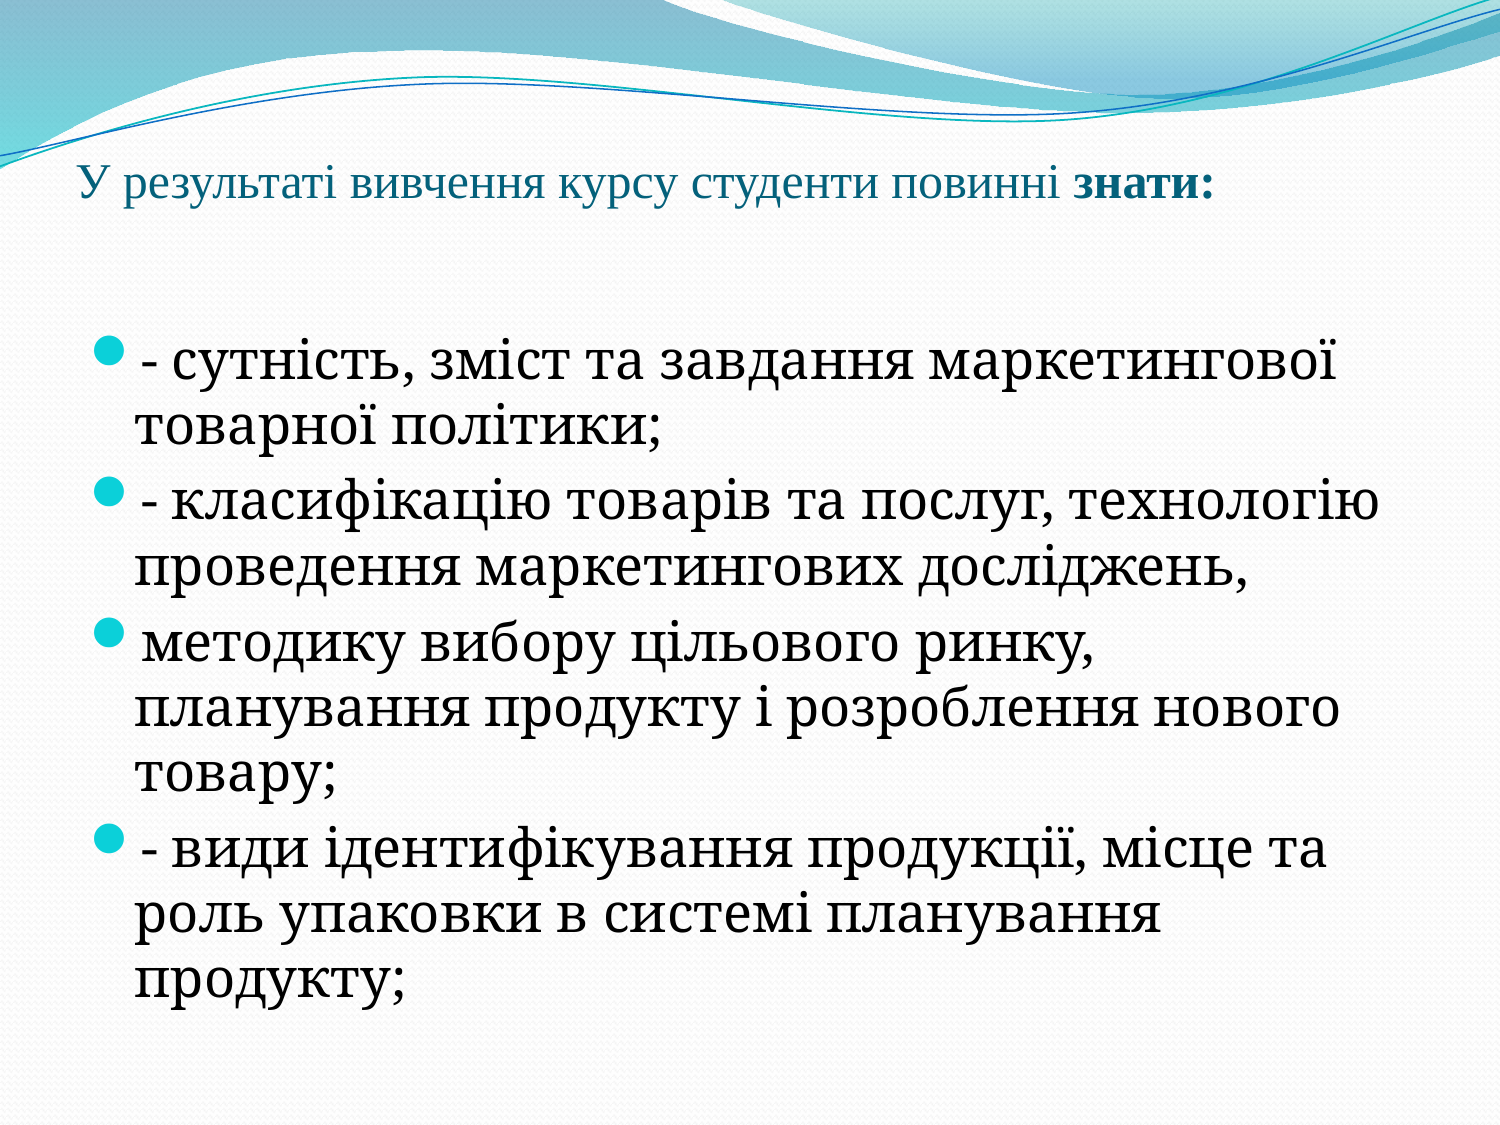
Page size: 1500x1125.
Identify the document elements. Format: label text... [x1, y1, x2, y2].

list - сутність, зміст та завдання маркетингової товарної політики; - класифікацію товарів та послуг, технологію проведення маркетингових досліджень, методику вибору цільового ринку, планування продукту і розроблення нового товару; - види ідентифікування продукції, місце та роль упаковки в системі планування продукту; [75, 317, 1425, 1038]
title У результаті вивчення курсу студенти повинні знати: [75, 115, 1425, 209]
